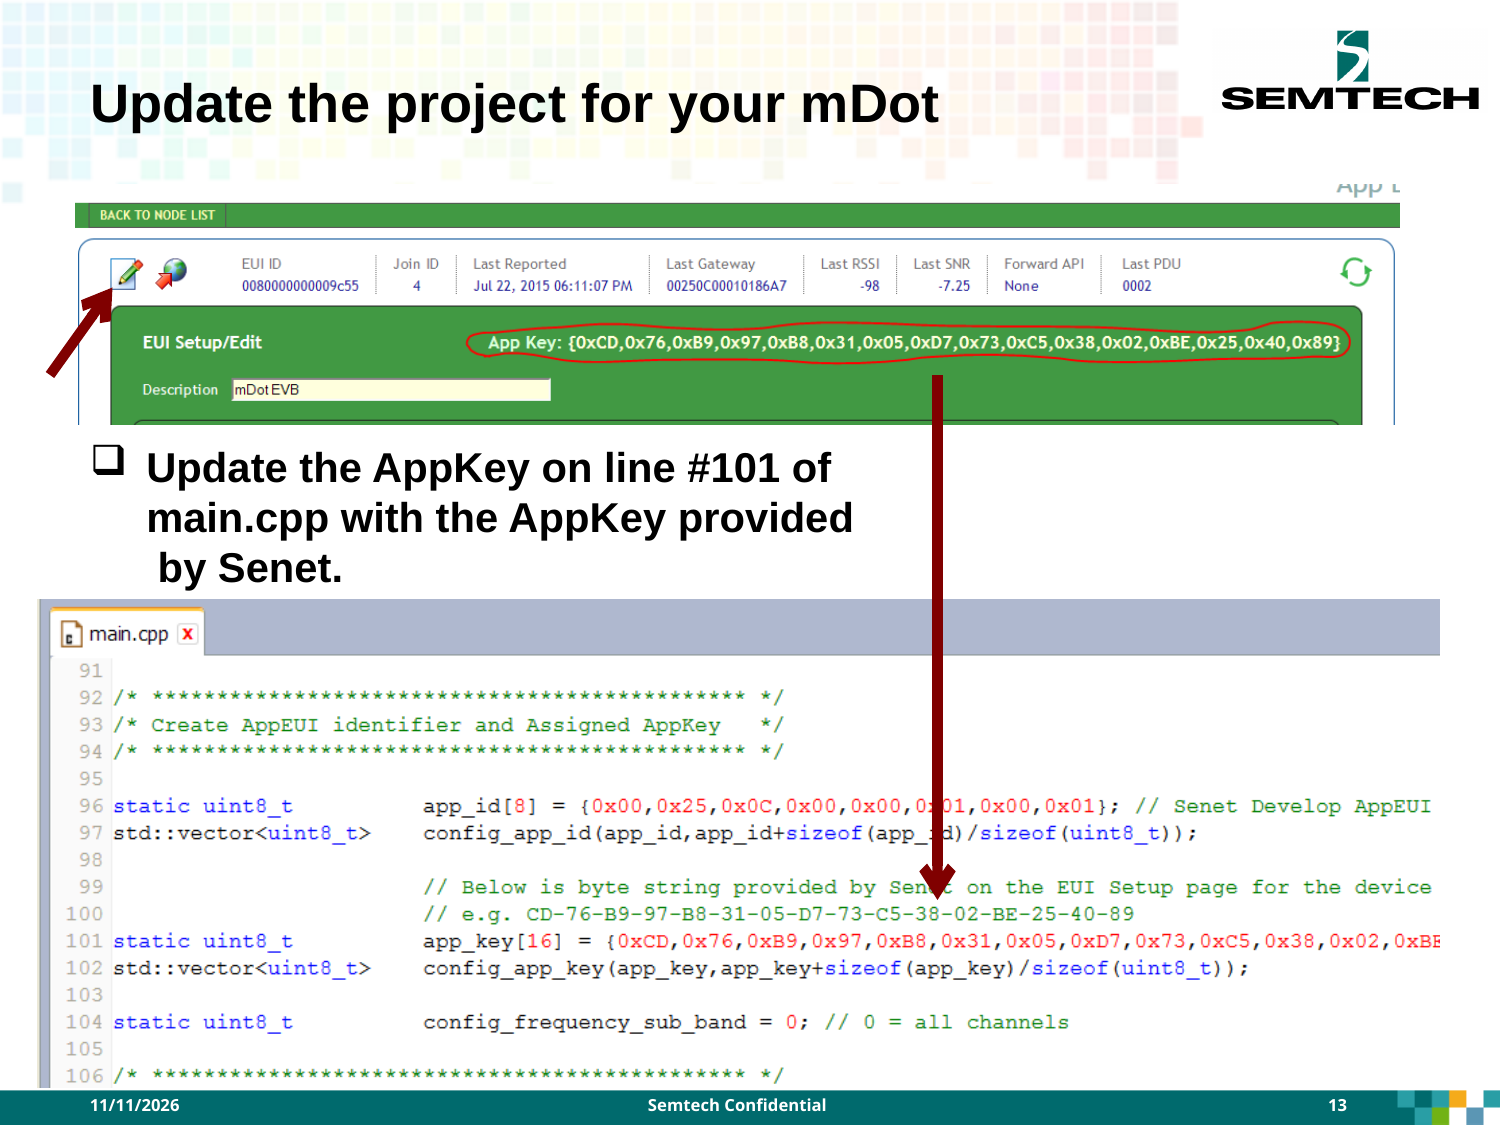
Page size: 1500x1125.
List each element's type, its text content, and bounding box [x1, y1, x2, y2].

list Update the AppKey on line #101 of main.cpp with the AppKey provided by Senet. [75, 433, 932, 588]
picture [0, 0, 1500, 1125]
title Update the project for your mDot [75, 45, 1200, 163]
list Update the AppKey on line #101 of main.cpp with the AppKey provided by Senet. [943, 200, 1425, 588]
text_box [49, 287, 113, 376]
